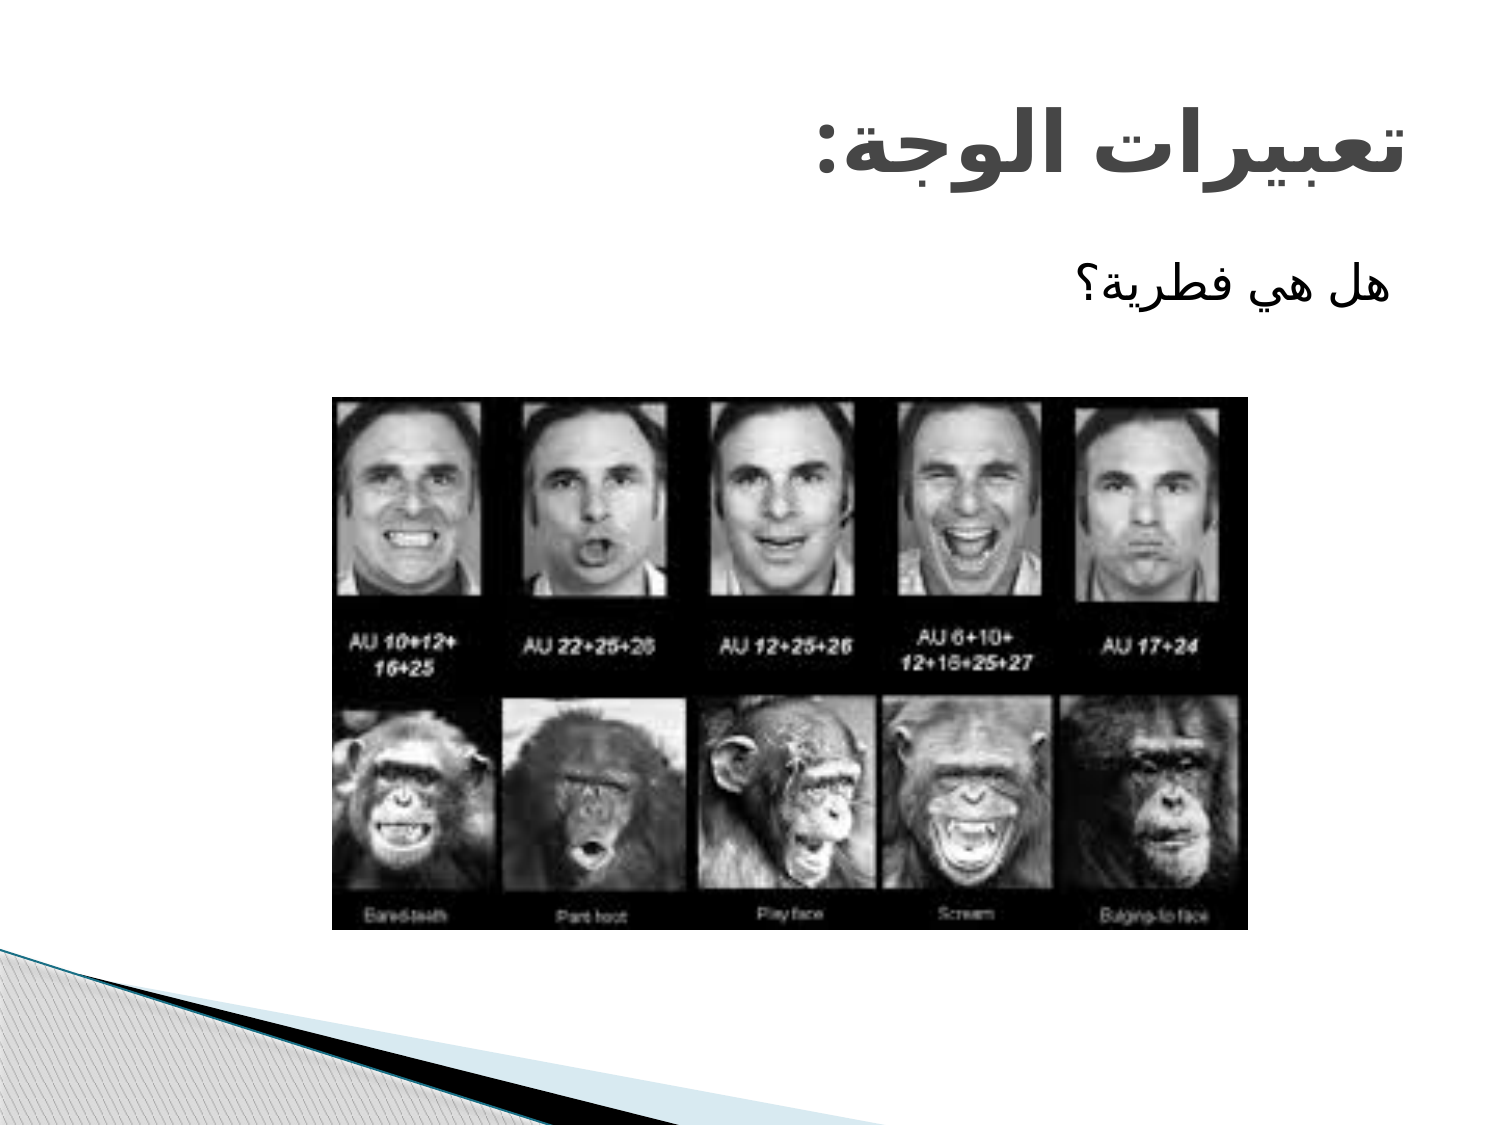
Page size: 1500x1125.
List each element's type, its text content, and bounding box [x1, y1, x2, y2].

text_box [332, 0, 1073, 225]
list هل هي فطرية؟ [75, 243, 1425, 986]
picture [332, 396, 1248, 930]
title تعبيرات الوجة: [75, 45, 1425, 233]
